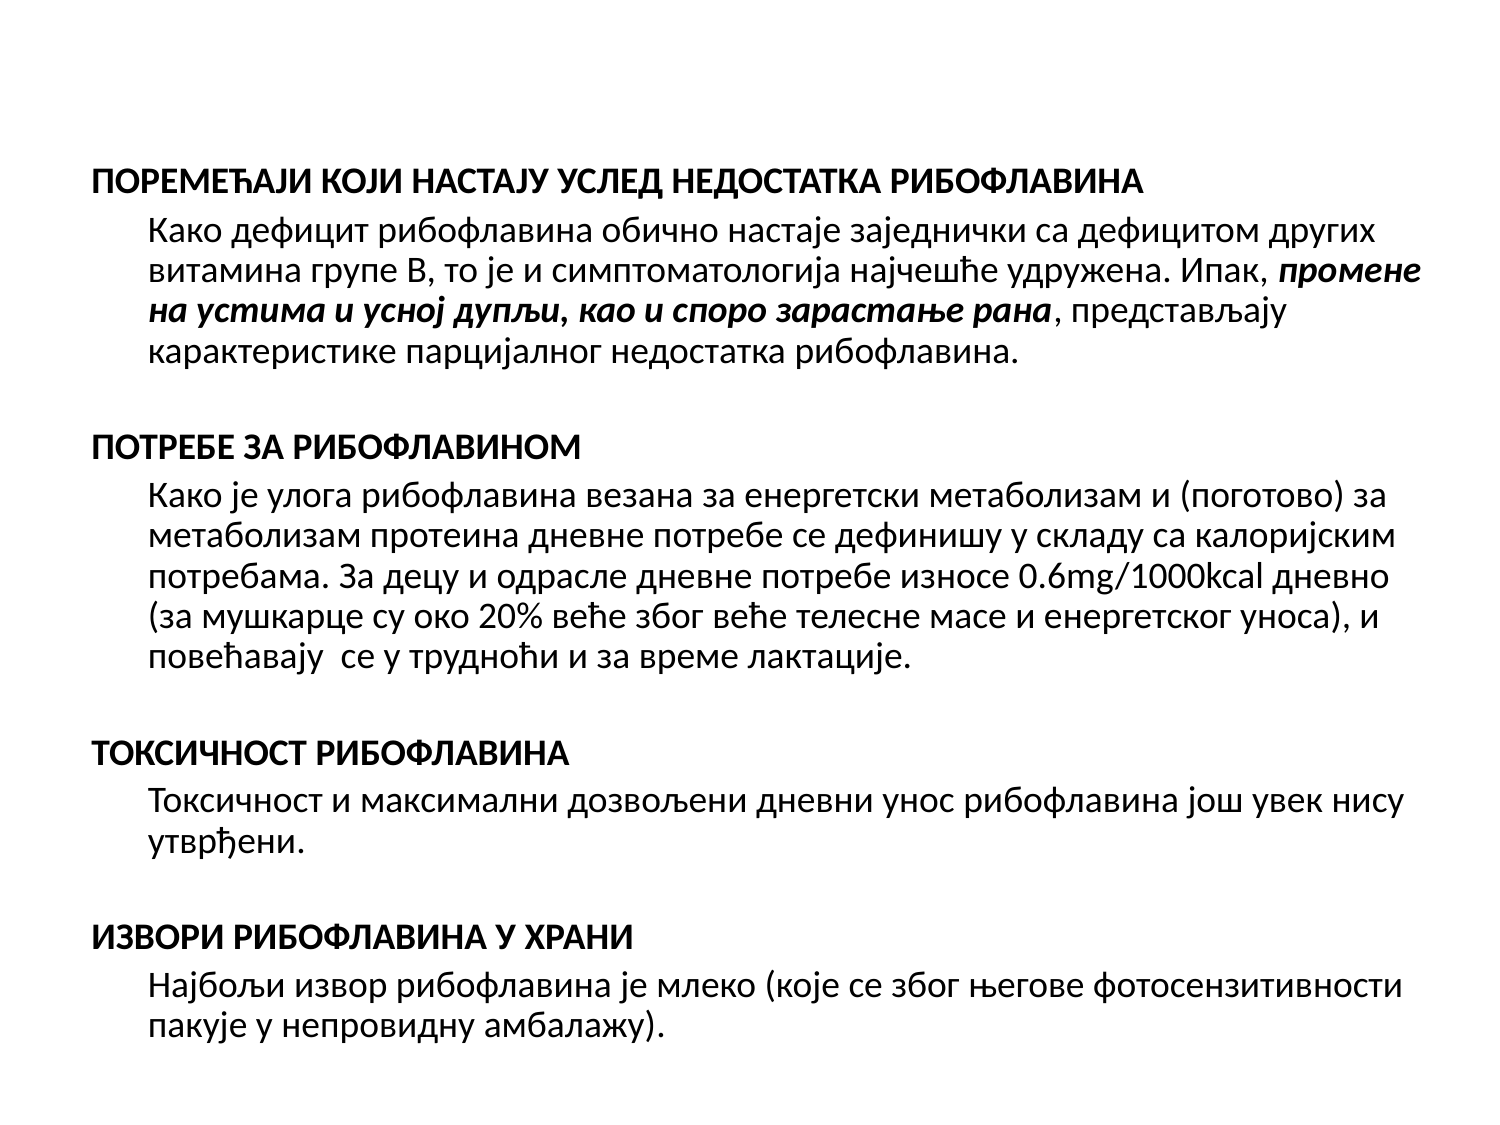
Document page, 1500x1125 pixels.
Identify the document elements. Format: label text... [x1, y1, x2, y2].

text_box ПОРЕМЕЋАЈИ КОЈИ НАСТАЈУ УСЛЕД НЕДОСТАТКА РИБОФЛАВИНА Како дефицит рибофлавина обично настаје заједнички са дефицитом других витамина групе B, то је и симптоматологија најчешће удружена. Ипак, промене на устима и усној дупљи, као и споро зарастање рана, представљају карактеристике парцијалног недостатка рибофлавина. ПОТРЕБЕ ЗА РИБОФЛАВИНОМ Како је улога рибофлавина везана за енергетски метаболизам и (поготово) за метаболизам протеина дневне потребе се дефинишу у складу са калоријским потребама. За децу и одрасле дневне потребе износе 0.6mg/1000kcal дневно (за мушкарце су око 20% веће због веће телесне масе и енергетског уноса), и повећавају се у трудноћи и за време лактације. ТОКСИЧНОСТ РИБОФЛАВИНА Токсичност и максимални дозвољени дневни унос рибофлавина још увек нису утврђени. ИЗВОРИ РИБОФЛАВИНА У ХРАНИ Најбољи извор рибофлавина је млеко (које се због његове фотосензитивности пакује у непровидну амбалажу). [76, 101, 1440, 1083]
